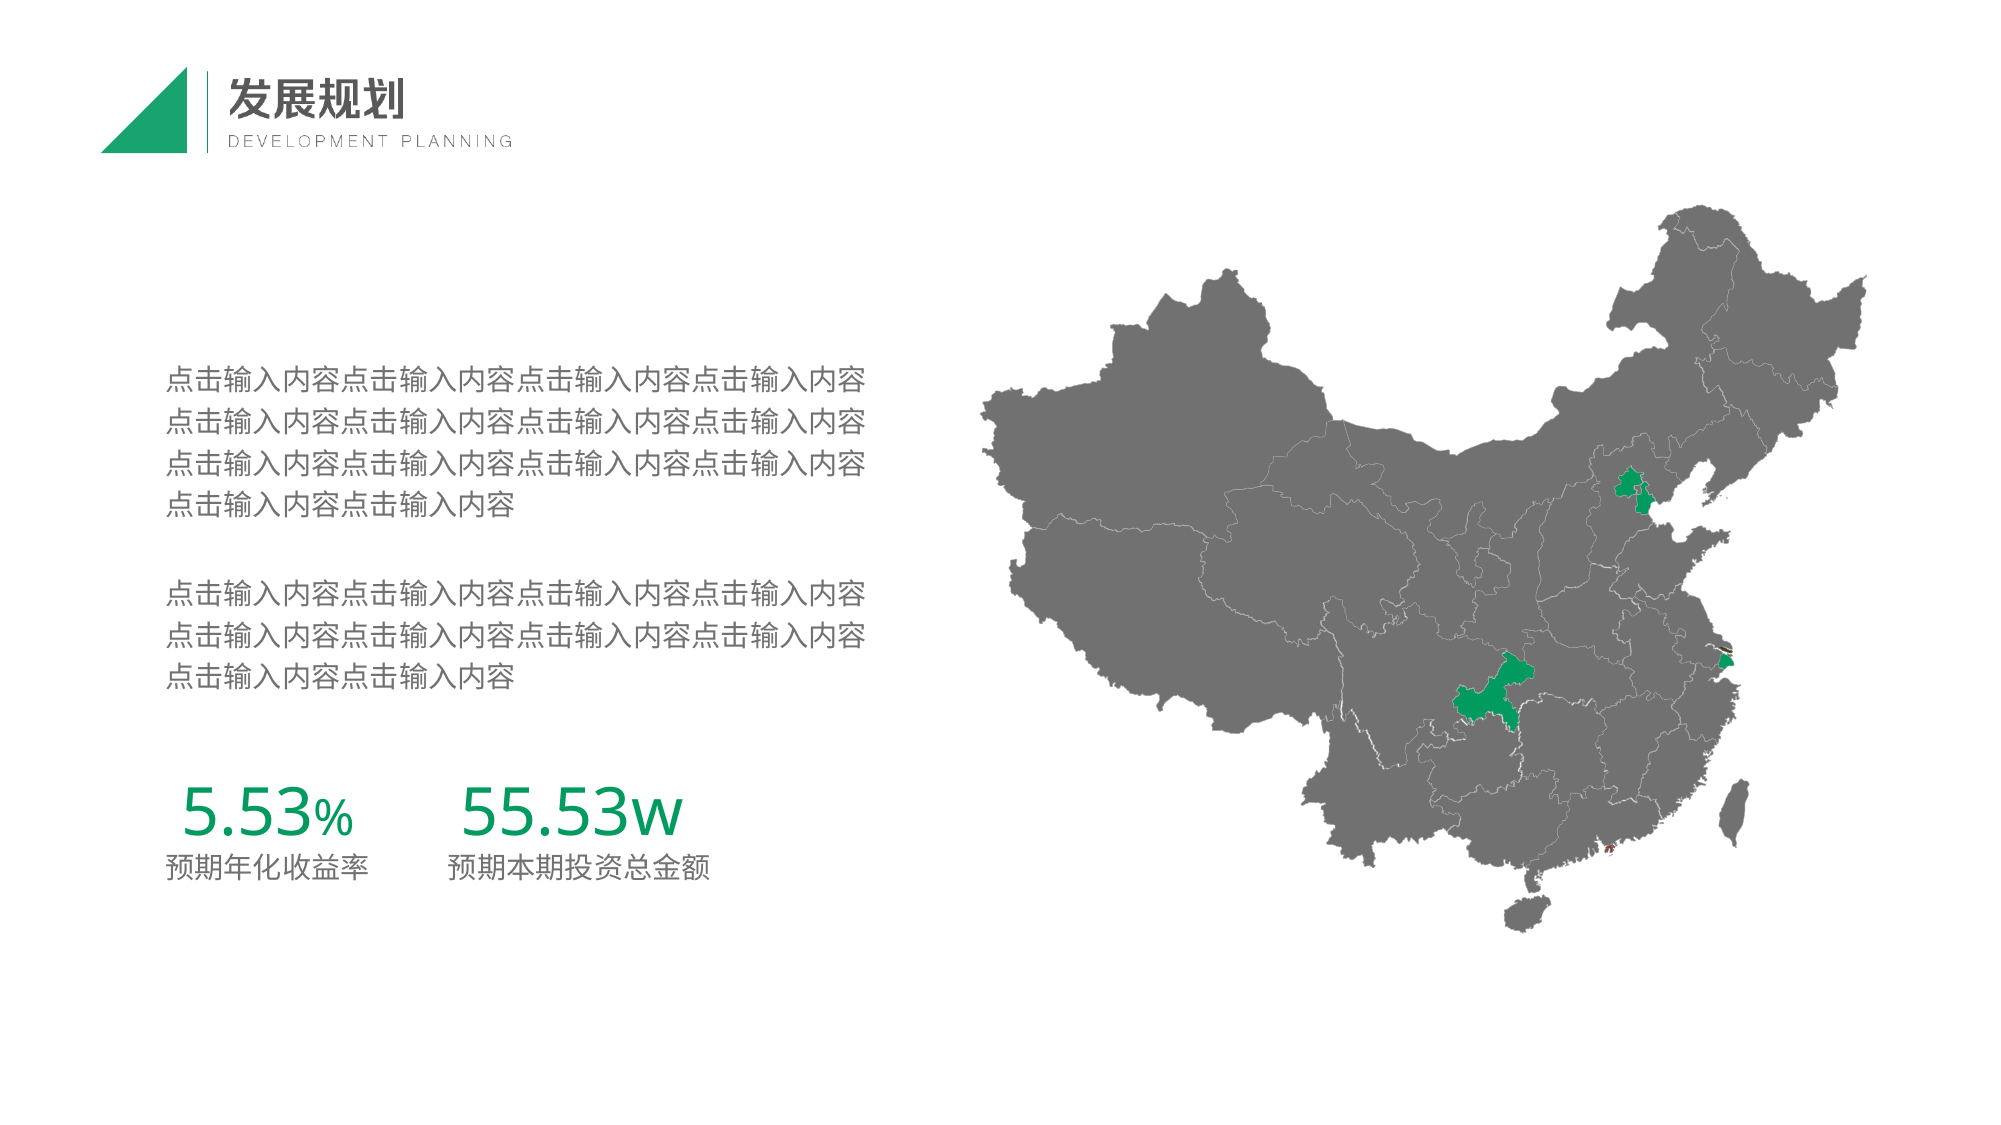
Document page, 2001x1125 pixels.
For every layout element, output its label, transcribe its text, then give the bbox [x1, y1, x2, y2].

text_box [433, 761, 727, 893]
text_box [980, 204, 1867, 934]
picture [200, 59, 528, 161]
text_box 点击输入内容点击输入内容点击输入内容点击输入内容 点击输入内容点击输入内容点击输入内容点击输入内容 点击输入内容点击输入内容点击输入内容点击输入内容 点击输入内容点击输入内容 [150, 347, 980, 530]
text_box 点击输入内容点击输入内容点击输入内容点击输入内容 点击输入内容点击输入内容点击输入内容点击输入内容 点击输入内容点击输入内容 [150, 561, 980, 701]
text_box [98, 64, 188, 155]
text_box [150, 761, 433, 893]
